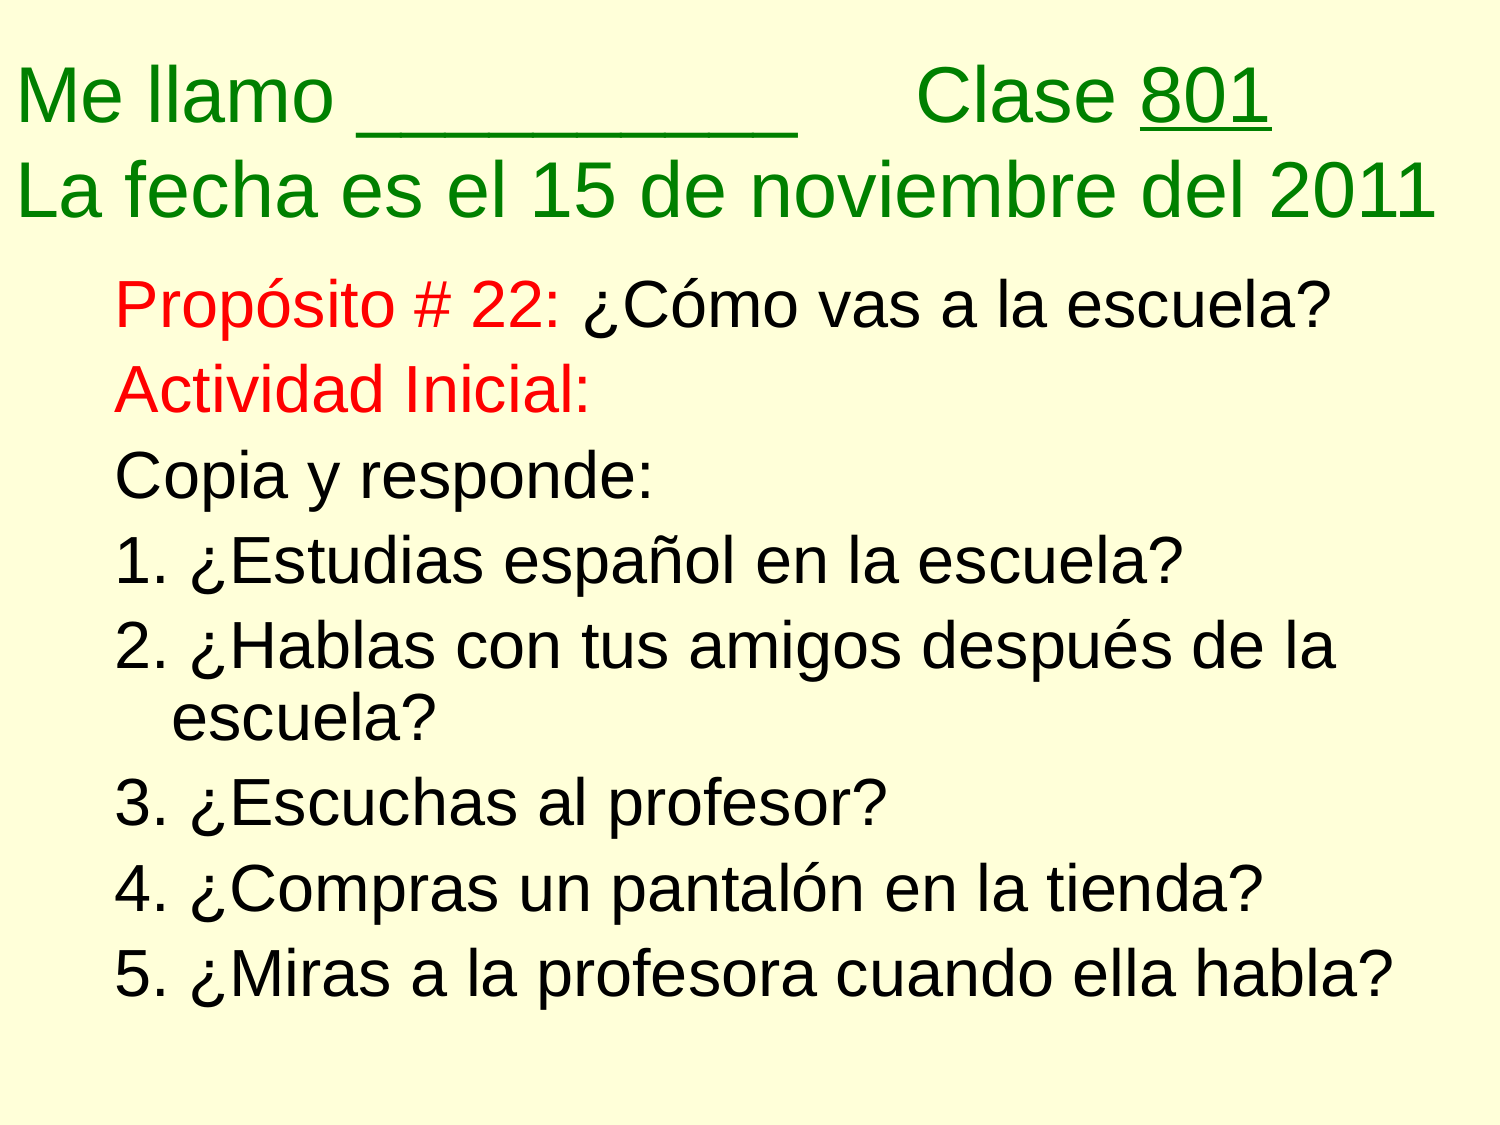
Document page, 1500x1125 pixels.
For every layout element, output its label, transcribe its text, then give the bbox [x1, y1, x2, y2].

title Me llamo __________ Clase 801 La fecha es el 15 de noviembre del 2011 [0, 45, 1500, 233]
list Propósito # 22: ¿Cómo vas a la escuela? Actividad Inicial: Copia y responde: 1. ¿Estudias español en la escuela? 2. ¿Hablas con tus amigos después de la escuela? 3. ¿Escuchas al profesor? 4. ¿Compras un pantalón en la tienda? 5. ¿Miras a la profesora cuando ella habla? [99, 262, 1450, 1075]
